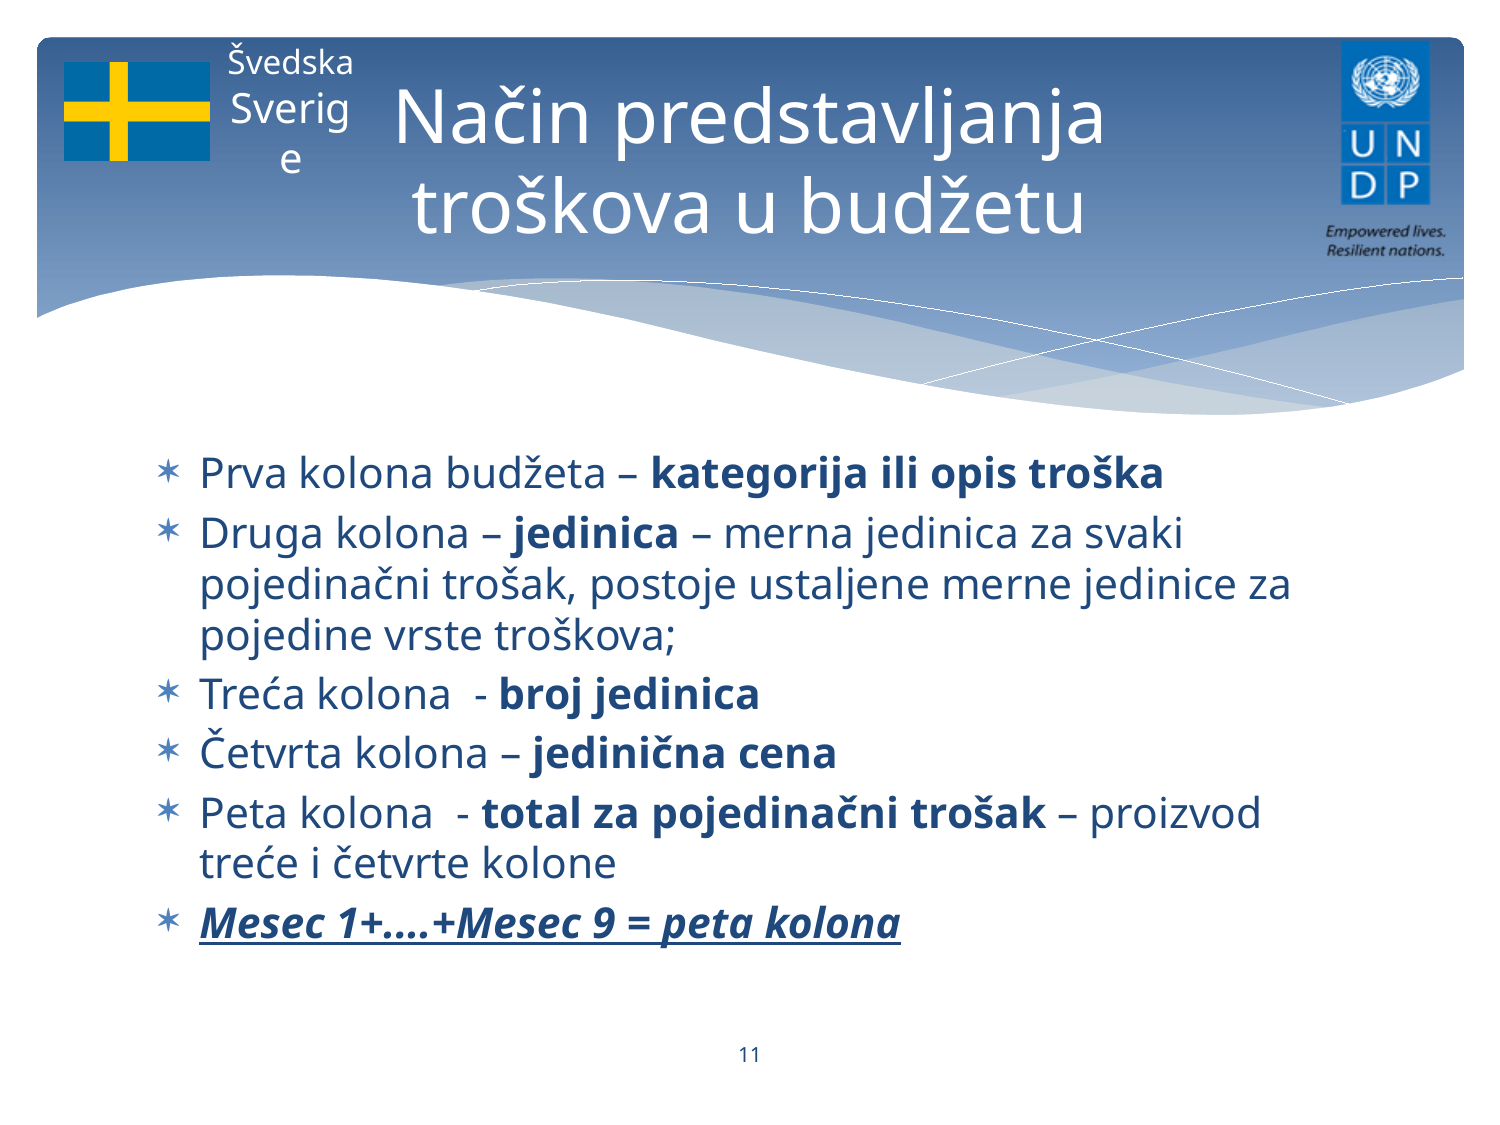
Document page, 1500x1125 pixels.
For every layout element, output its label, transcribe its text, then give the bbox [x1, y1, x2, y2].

slide_number 11 [654, 1025, 846, 1086]
picture [1326, 41, 1449, 281]
title Način predstavljanja troškova u budžetu [75, 55, 1320, 261]
list Prva kolona budžeta – kategorija ili opis troška Druga kolona – jedinica – merna jedinica za svaki pojedinačni trošak, postoje ustaljene merne jedinice za pojedine vrste troškova; Treća kolona - broj jedinica Četvrta kolona – jedinična cena Peta kolona - total za pojedinačni trošak – proizvod treće i četvrte kolone Mesec 1+....+Mesec 9 = peta kolona [143, 438, 1359, 1005]
text_box Švedska Sverige [210, 61, 378, 162]
picture [64, 62, 210, 162]
